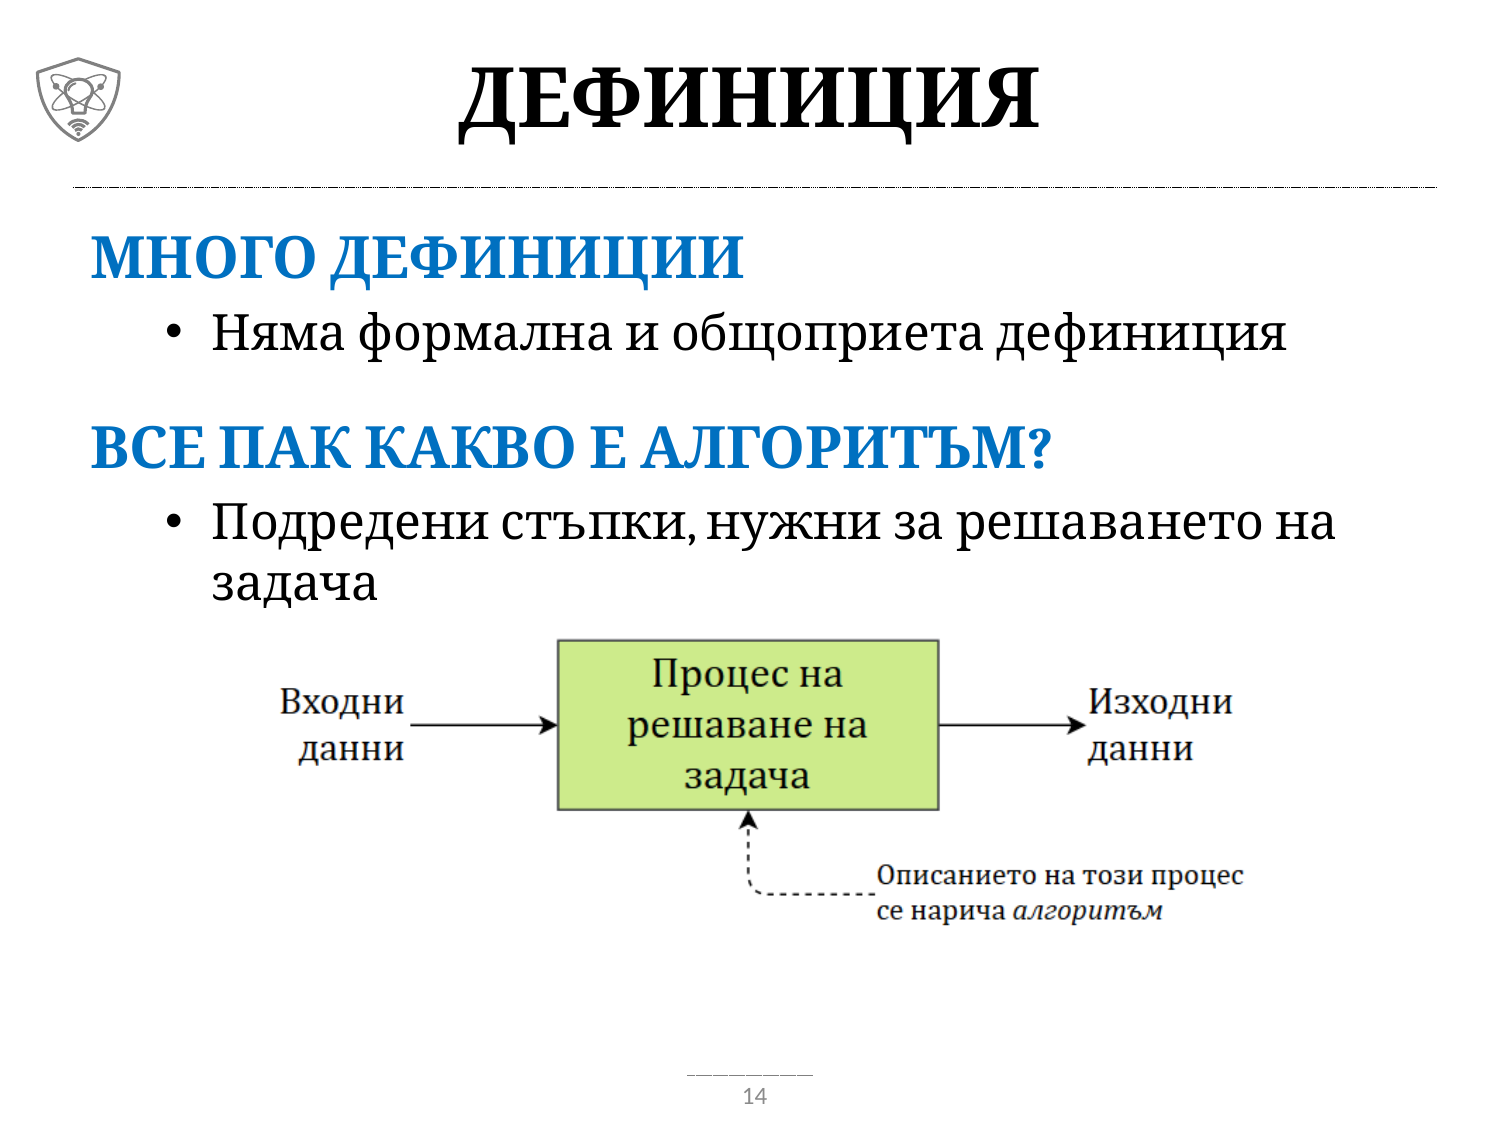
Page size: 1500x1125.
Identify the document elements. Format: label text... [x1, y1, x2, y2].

list Много дефиниции Няма формална и общоприета дефиниция Все пак какво е алгоритъм? Подредени стъпки, нужни за решаването на задача [75, 212, 1450, 1063]
title Дефиниция [0, 0, 1500, 188]
picture [219, 608, 1278, 938]
slide_number 14 [579, 1065, 930, 1125]
